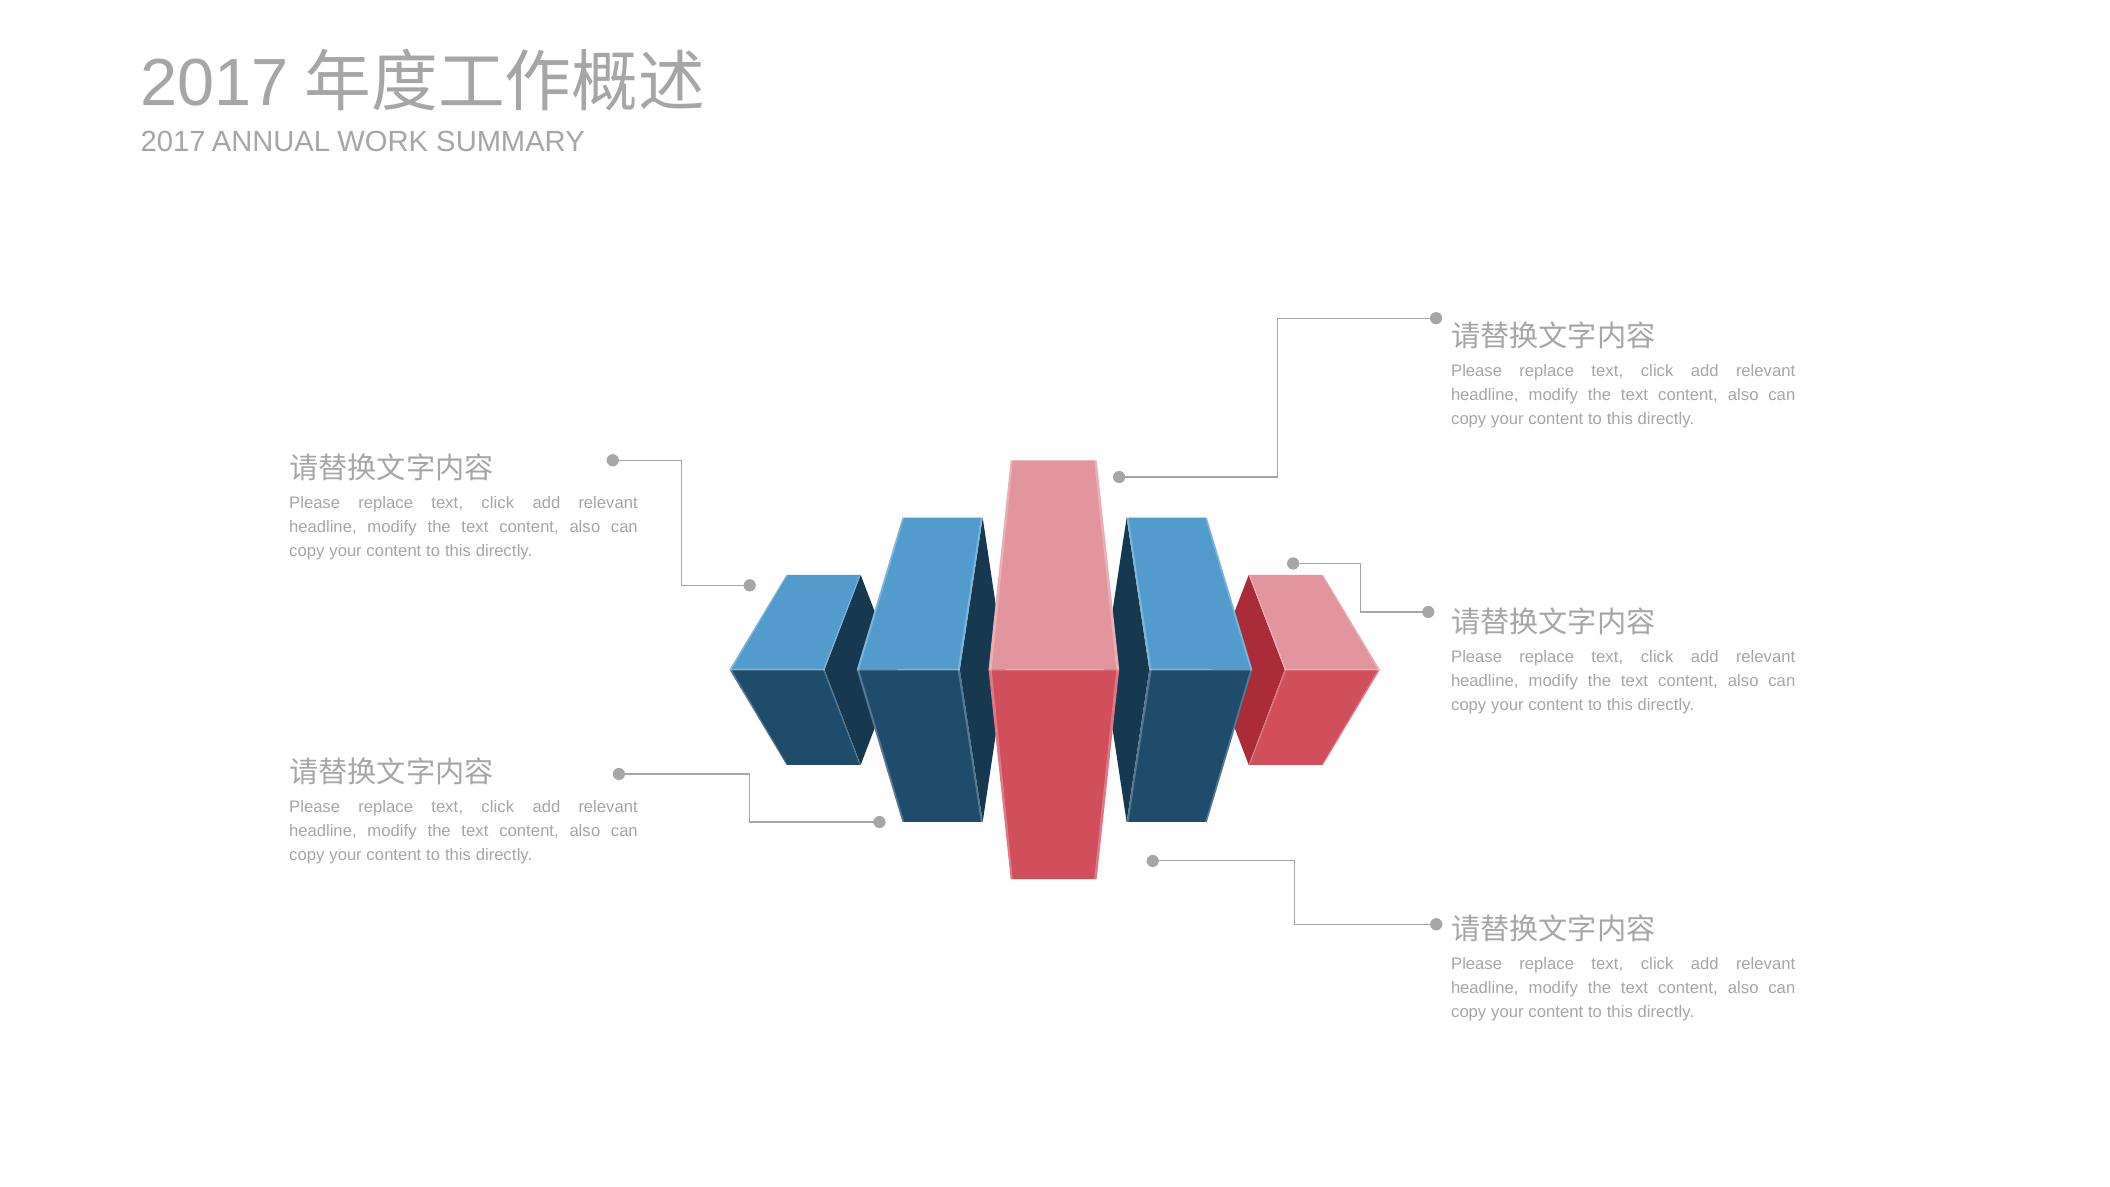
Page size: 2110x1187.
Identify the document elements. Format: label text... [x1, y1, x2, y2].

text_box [729, 460, 1380, 880]
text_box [612, 460, 750, 586]
text_box 请替换文字内容 [274, 434, 523, 492]
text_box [1119, 318, 1437, 477]
text_box Please replace text, click add relevant headline, modify the text content, also can copy your content to this directly. [1437, 348, 1811, 436]
text_box 请替换文字内容 [1436, 895, 1682, 953]
text_box Please replace text, click add relevant headline, modify the text content, also can copy your content to this directly. [274, 785, 654, 872]
text_box Please replace text, click add relevant headline, modify the text content, also can copy your content to this directly. [1436, 941, 1811, 1029]
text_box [1293, 563, 1429, 613]
text_box 请替换文字内容 [1436, 588, 1682, 646]
text_box 请替换文字内容 [1436, 302, 1682, 360]
text_box Please replace text, click add relevant headline, modify the text content, also can copy your content to this directly. [274, 480, 612, 567]
text_box Please replace text, click add relevant headline, modify the text content, also can copy your content to this directly. [1436, 634, 1811, 722]
text_box 2017 ANNUAL WORK SUMMARY [140, 122, 602, 158]
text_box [1152, 860, 1437, 923]
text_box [618, 774, 880, 823]
text_box 2017年度工作概述 [140, 38, 789, 119]
text_box 请替换文字内容 [274, 739, 523, 796]
